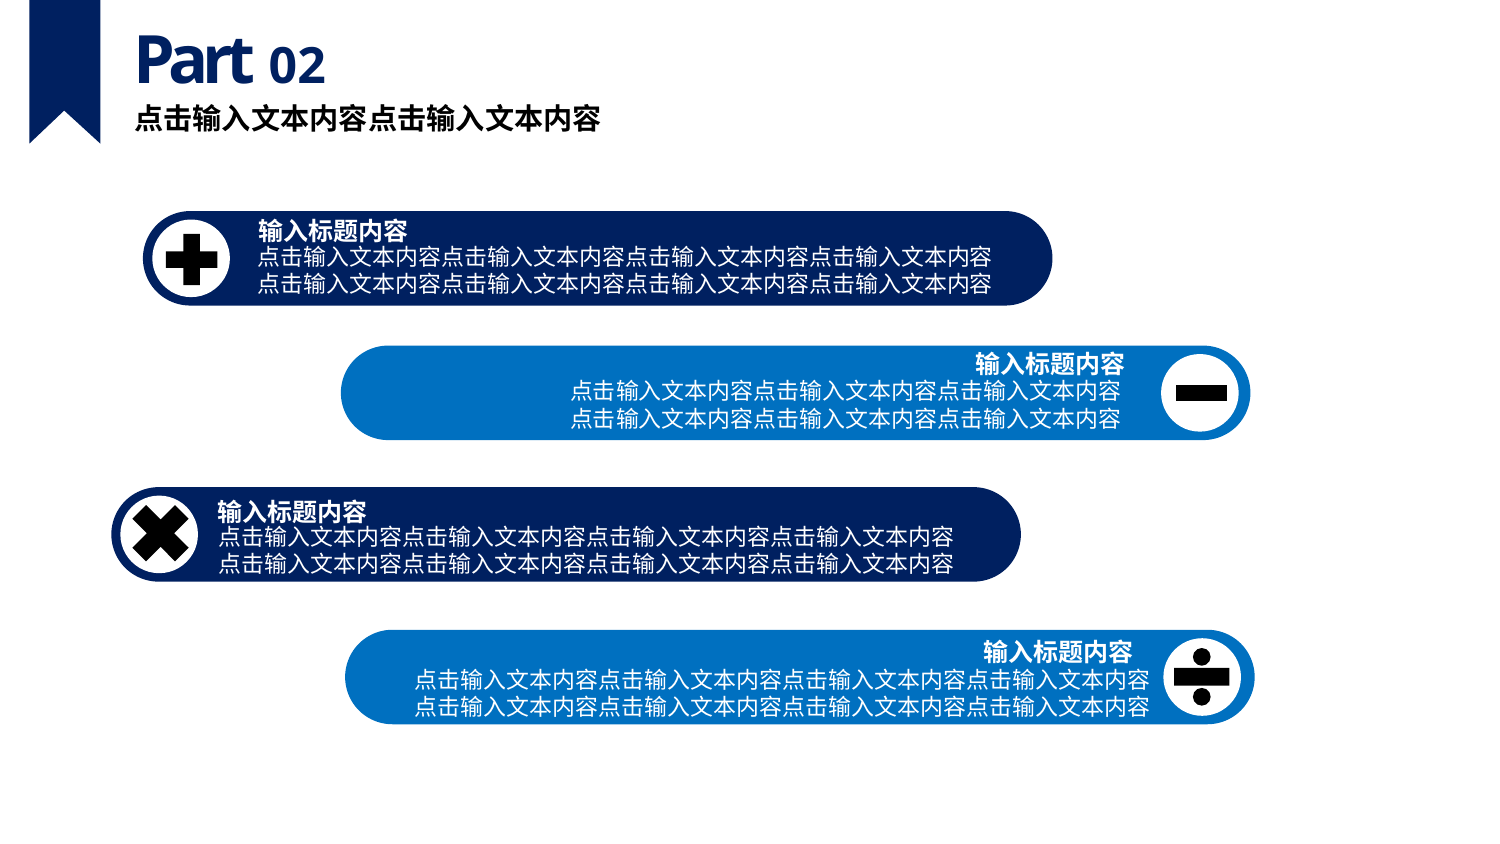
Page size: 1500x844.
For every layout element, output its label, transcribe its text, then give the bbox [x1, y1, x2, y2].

text_box 点击输入文本内容点击输入文本内容点击输入文本内容点击输入文本内容点击输入文本内容点击输入文本内容点击输入文本内容点击输入文本内容 [242, 234, 1021, 333]
text_box 点击输入文本内容点击输入文本内容 [119, 93, 618, 143]
text_box [164, 232, 219, 287]
text_box [140, 208, 243, 308]
text_box 输入标题内容 [243, 208, 424, 254]
text_box [27, 0, 103, 146]
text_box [344, 628, 1255, 757]
text_box [424, 208, 1055, 306]
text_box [111, 486, 1022, 614]
text_box Part 02 [118, 9, 341, 104]
text_box [150, 217, 232, 300]
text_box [340, 340, 1251, 441]
